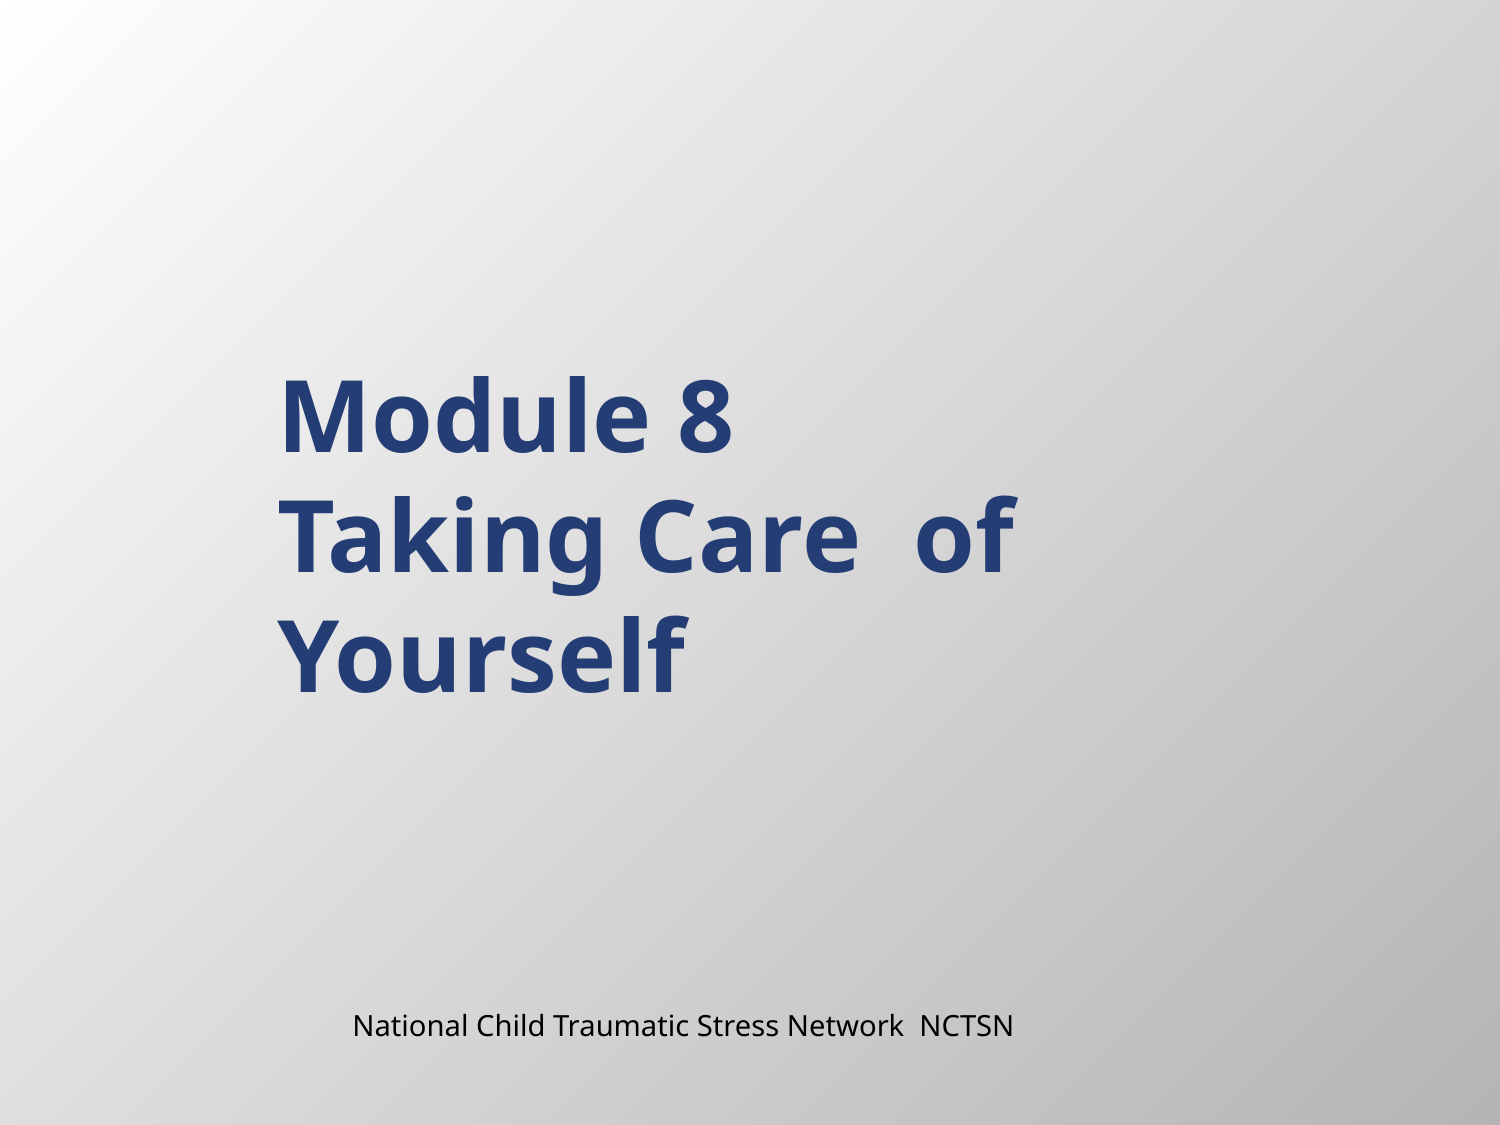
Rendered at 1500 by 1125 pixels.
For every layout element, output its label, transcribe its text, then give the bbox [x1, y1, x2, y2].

text_box National Child Traumatic Stress Network NCTSN [337, 999, 1163, 1050]
title Module 8 Taking Care of Yourself [262, 99, 1425, 713]
